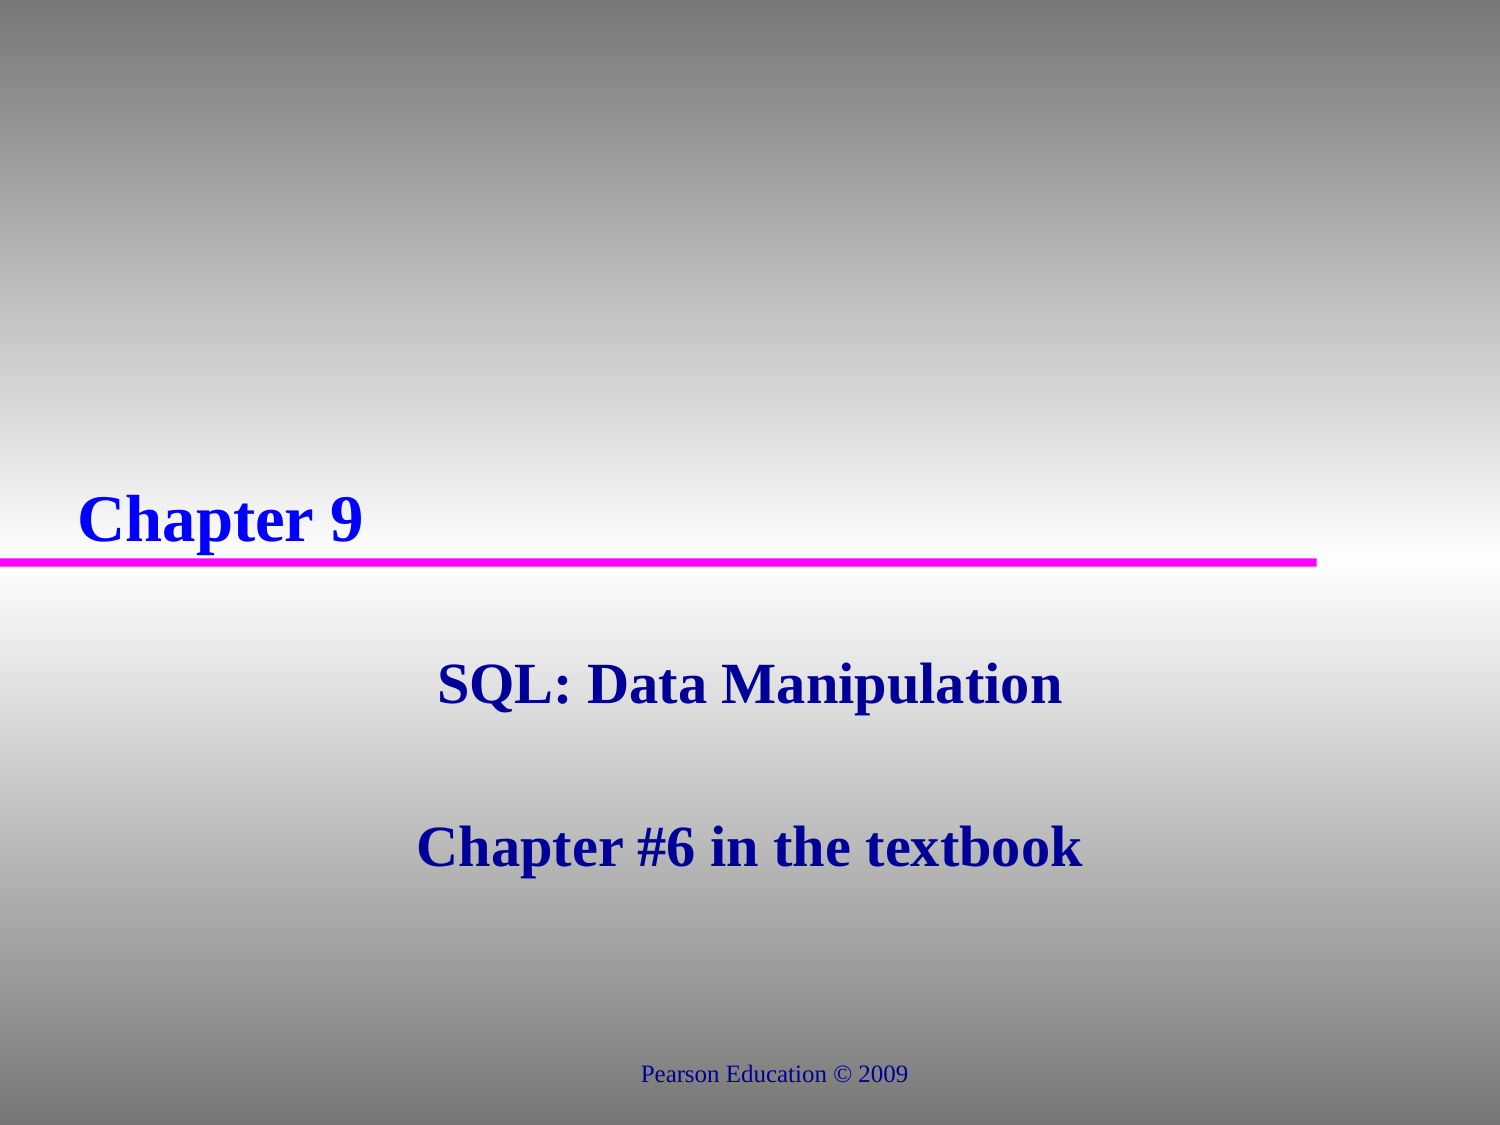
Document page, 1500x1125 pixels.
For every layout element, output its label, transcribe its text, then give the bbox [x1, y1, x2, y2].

title Chapter 9 [62, 374, 1338, 563]
subtitle SQL: Data Manipulation Chapter #6 in the textbook [224, 637, 1276, 926]
text_box Pearson Education © 2009 [512, 1050, 1038, 1095]
